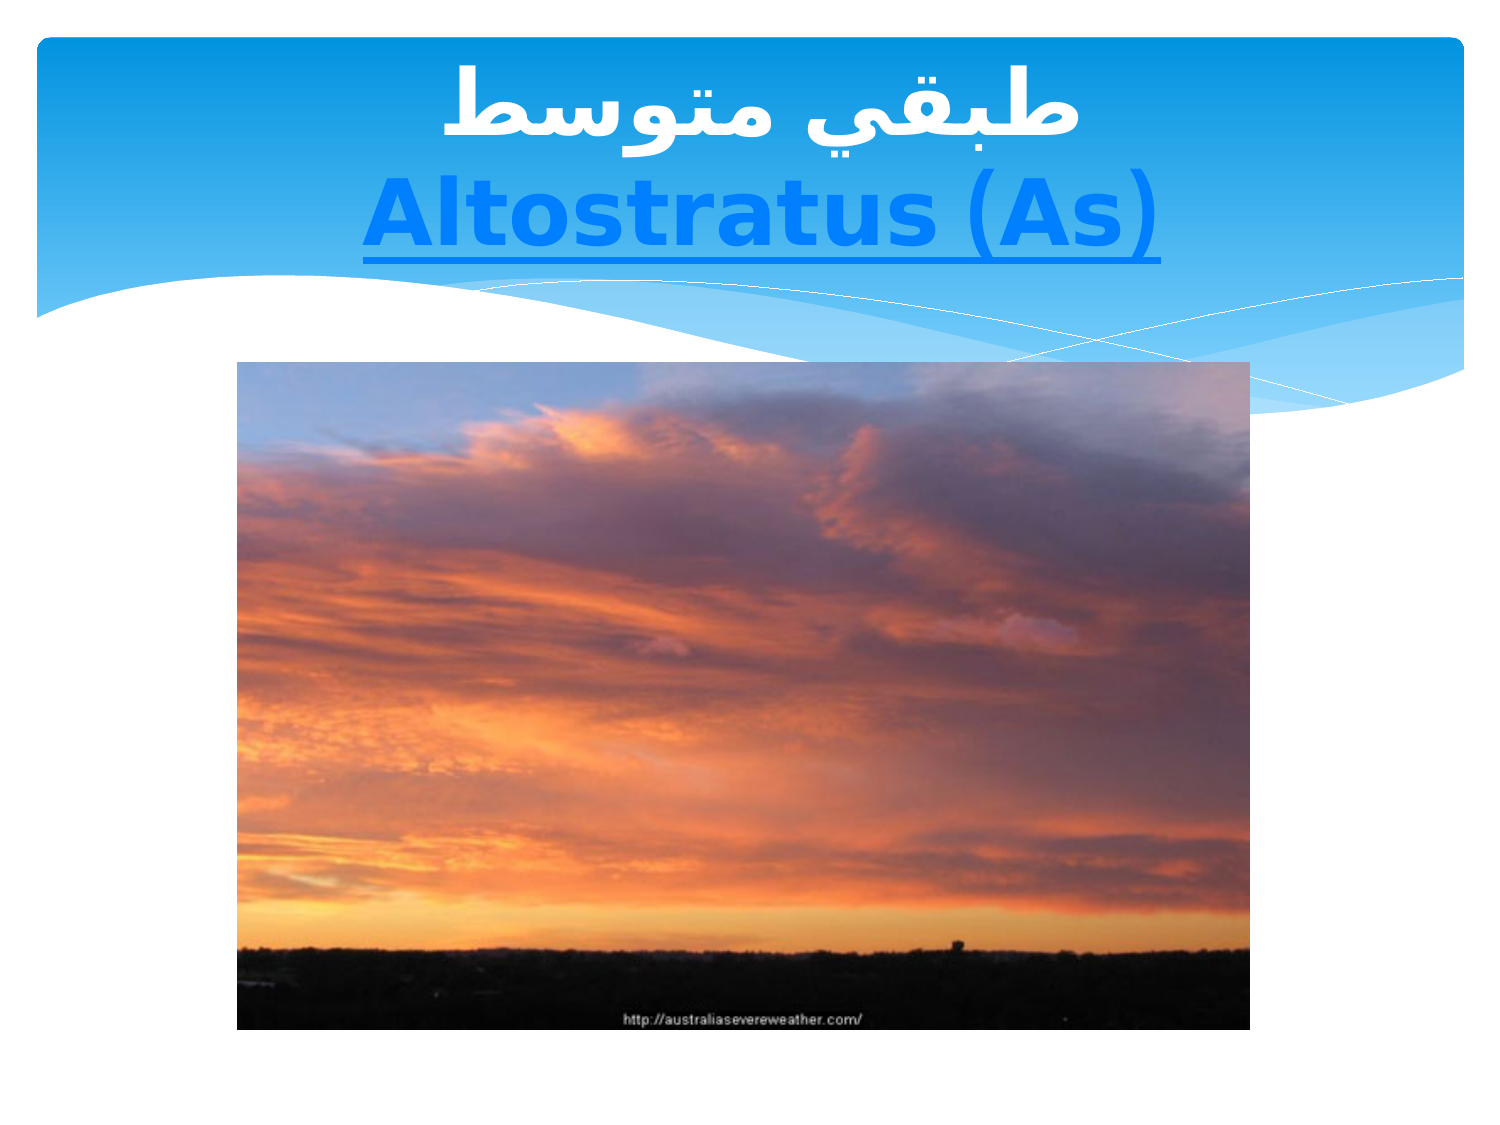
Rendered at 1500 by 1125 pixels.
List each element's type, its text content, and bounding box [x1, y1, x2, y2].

title طبقي متوسط Altostratus (As) [75, 55, 1425, 261]
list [237, 362, 1251, 1031]
